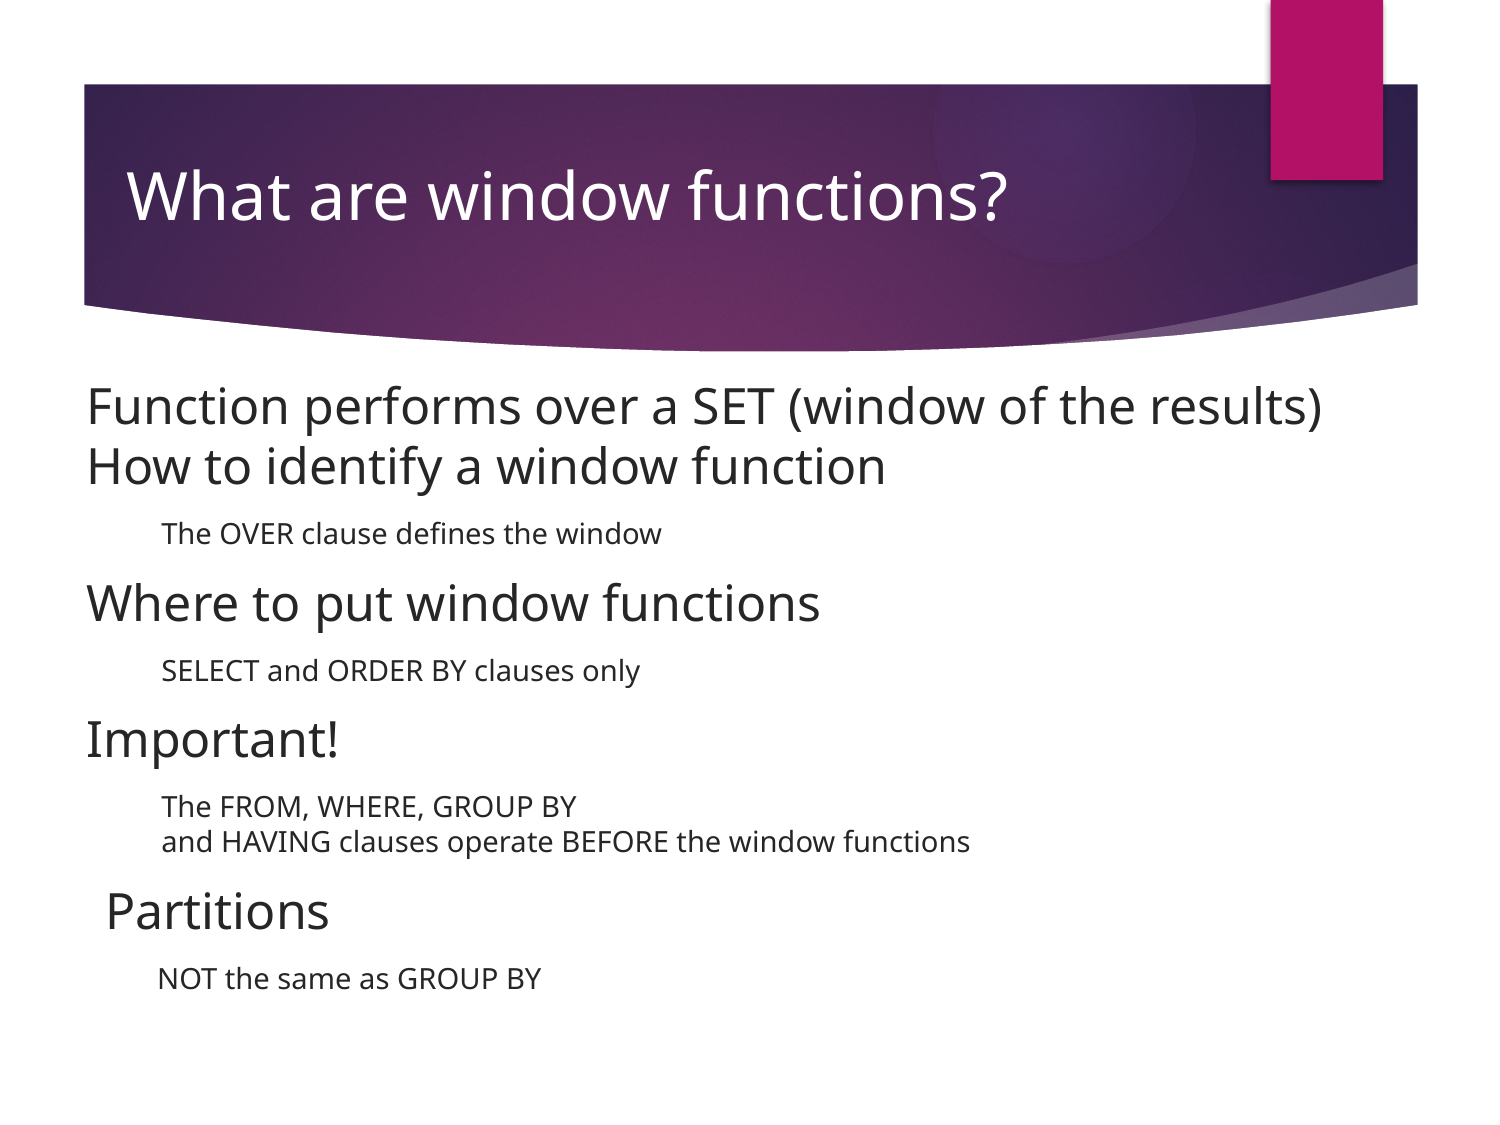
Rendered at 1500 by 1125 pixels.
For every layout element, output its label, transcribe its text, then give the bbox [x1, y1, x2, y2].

title What are window functions? [111, 137, 1462, 251]
list Function performs over a SET (window of the results) How to identify a window function The OVER clause defines the window Where to put window functions SELECT and ORDER BY clauses only Important! The FROM, WHERE, GROUP BY and HAVING clauses operate BEFORE the window functions Partitions NOT the same as GROUP BY [71, 366, 1422, 1125]
